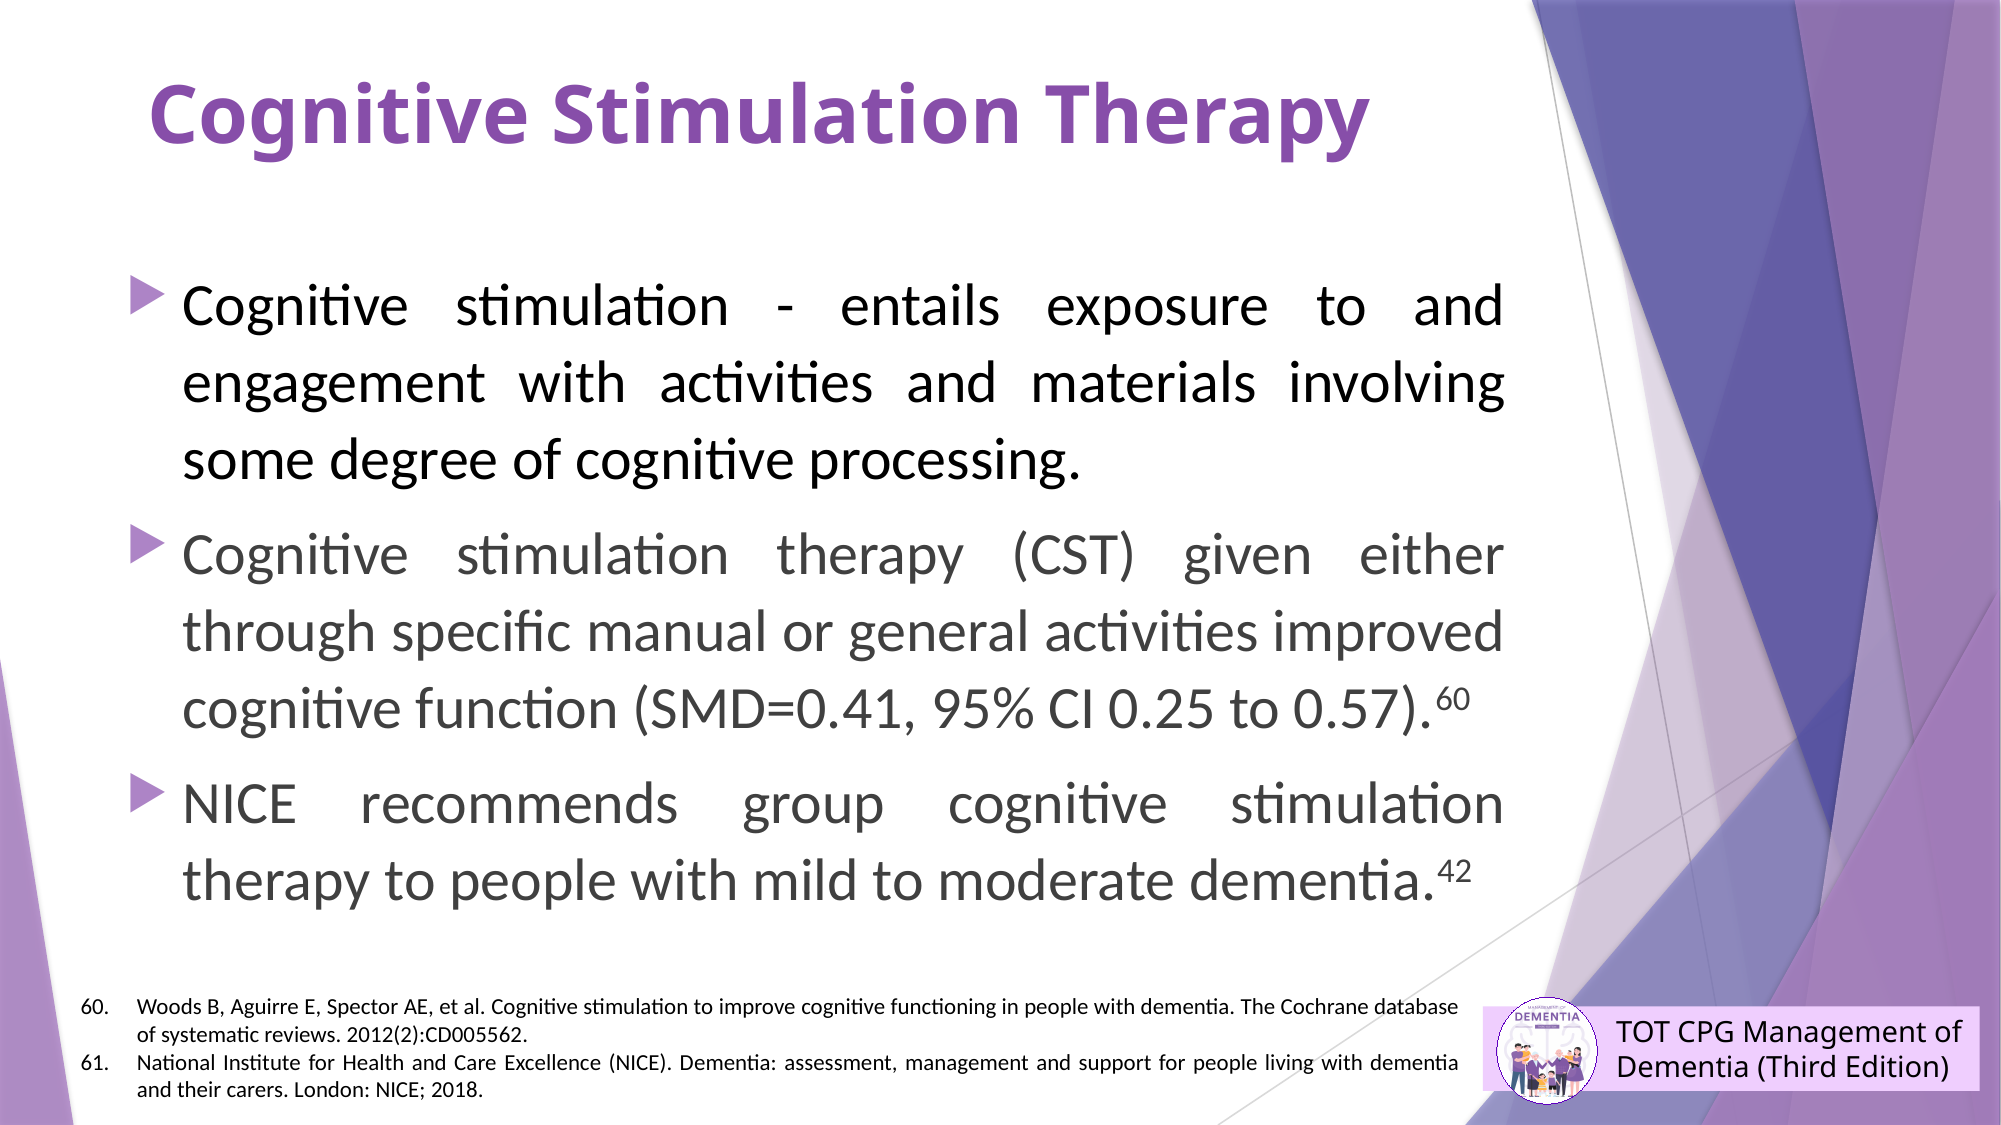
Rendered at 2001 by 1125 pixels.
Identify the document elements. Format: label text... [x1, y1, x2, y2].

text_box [1482, 996, 1981, 1105]
title Cognitive Stimulation Therapy [111, 55, 1639, 265]
text_box Woods B, Aguirre E, Spector AE, et al. Cognitive stimulation to improve cognitive functioning in people with dementia. The Cochrane database of systematic reviews. 2012(2):CD005562. National Institute for Health and Care Excellence (NICE). Dementia: assessment, management and support for people living with dementia and their carers. London: NICE; 2018. [65, 984, 1477, 1110]
list Cognitive stimulation - entails exposure to and engagement with activities and materials involving some degree of cognitive processing. Cognitive stimulation therapy (CST) given either through specific manual or general activities improved cognitive function (SMD=0.41, 95% CI 0.25 to 0.57).60 NICE recommends group cognitive stimulation therapy to people with mild to moderate dementia.42 [111, 252, 1522, 986]
